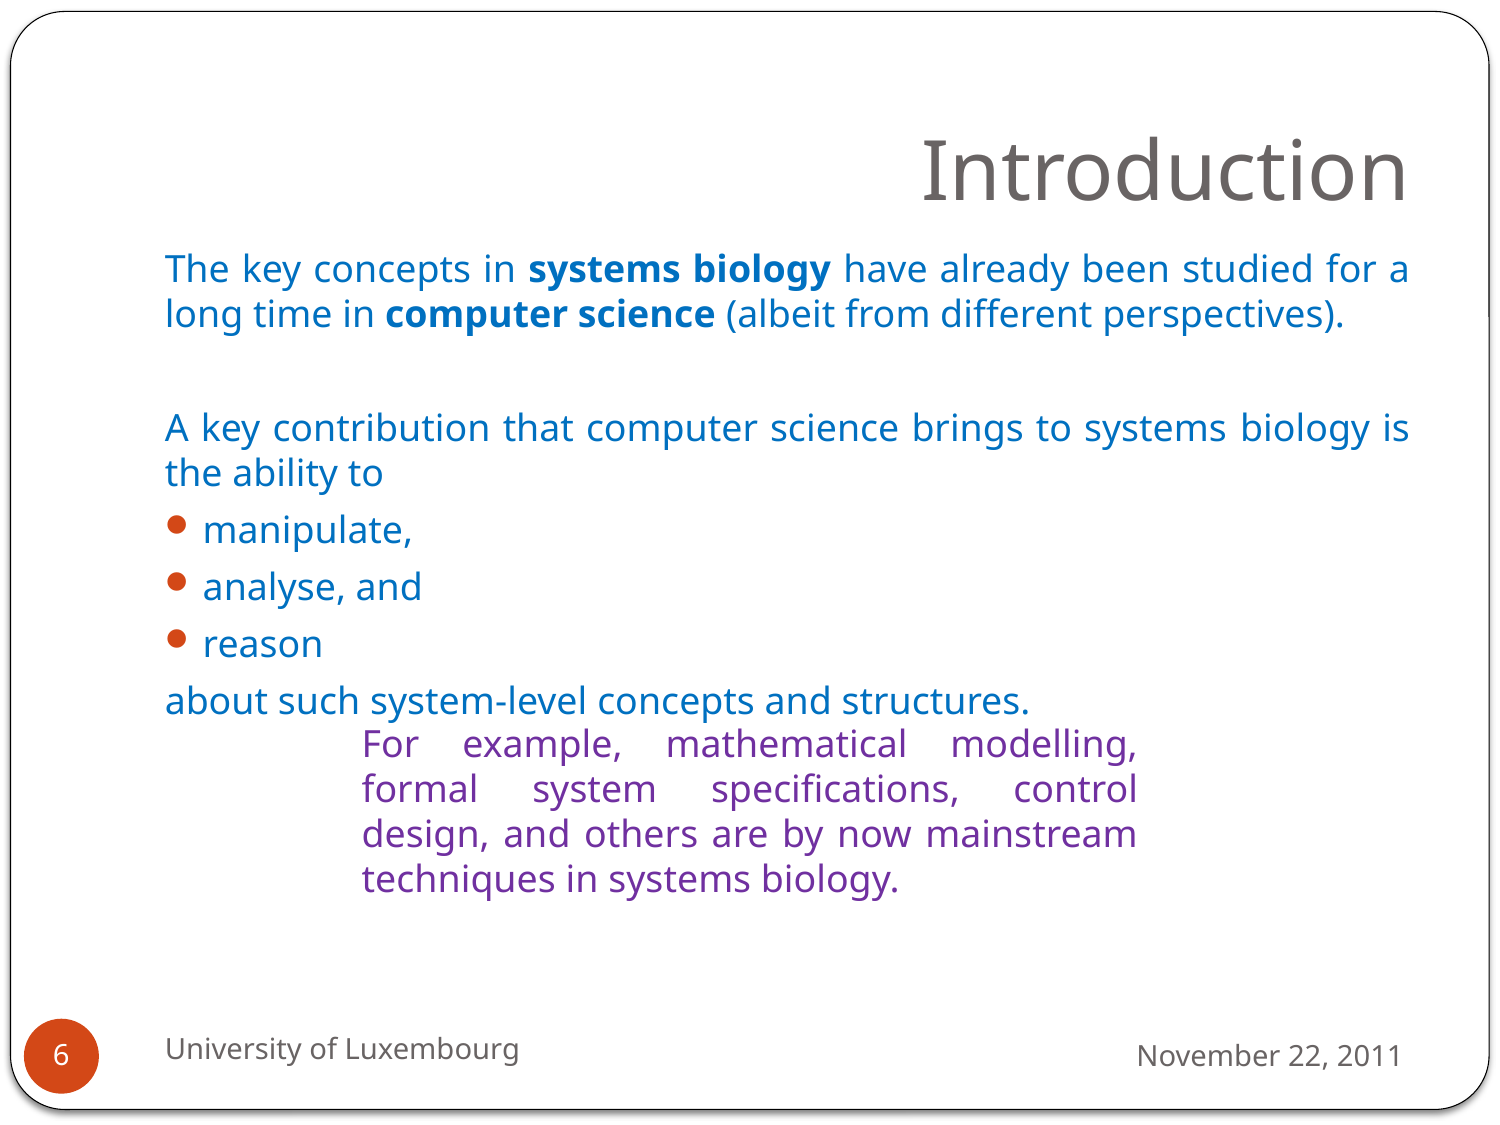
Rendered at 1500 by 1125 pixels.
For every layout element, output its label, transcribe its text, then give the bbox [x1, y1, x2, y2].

text_box For example, mathematical modelling, formal system specifications, control design, and others are by now mainstream techniques in systems biology. [346, 712, 1153, 908]
title Introduction [150, 45, 1425, 233]
slide_number 6 [23, 1018, 99, 1094]
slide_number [1012, 1015, 1419, 1094]
footer University of Luxembourg [150, 1012, 800, 1088]
list The key concepts in systems biology have already been studied for a long time in computer science (albeit from different perspectives). A key contribution that computer science brings to systems biology is the ability to manipulate, analyse, and reason about such system-level concepts and structures. [150, 237, 1425, 988]
